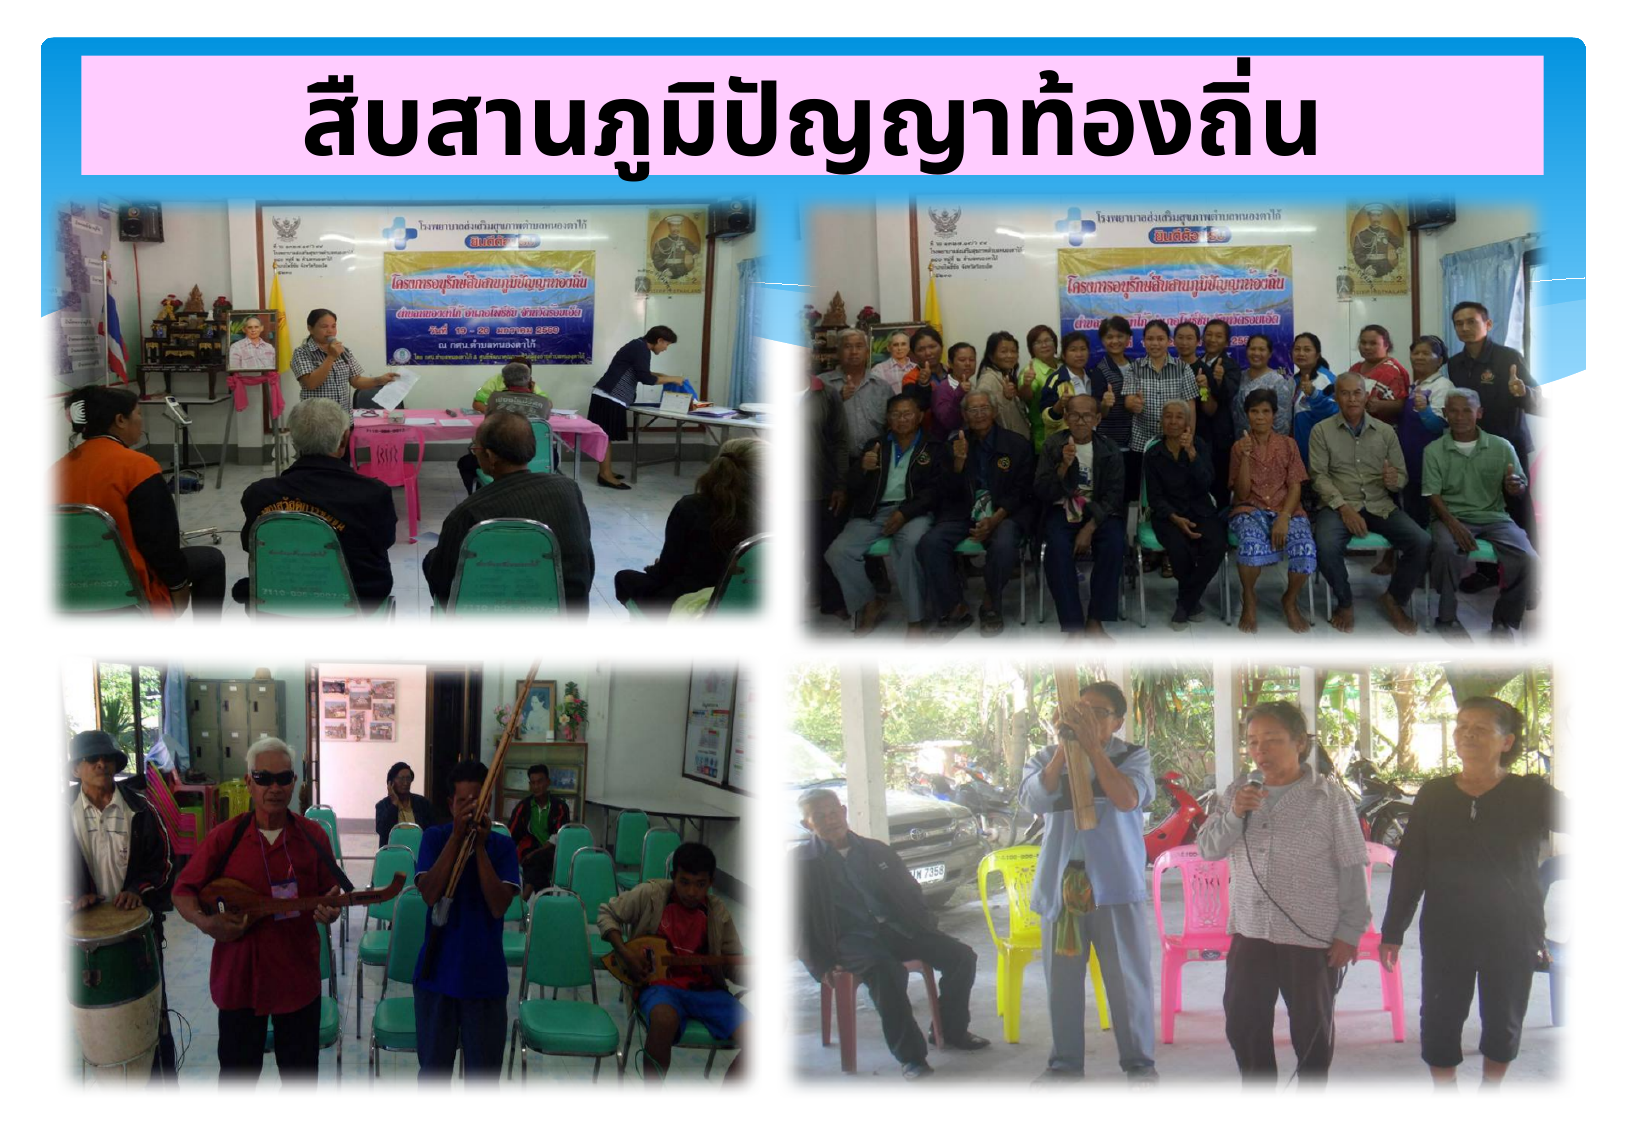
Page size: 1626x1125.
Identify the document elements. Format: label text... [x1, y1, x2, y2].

picture [54, 652, 763, 1099]
picture [39, 187, 778, 630]
picture [776, 187, 1576, 1099]
title สืบสานภูมิปัญญาท้องถิ่น [81, 55, 1544, 175]
